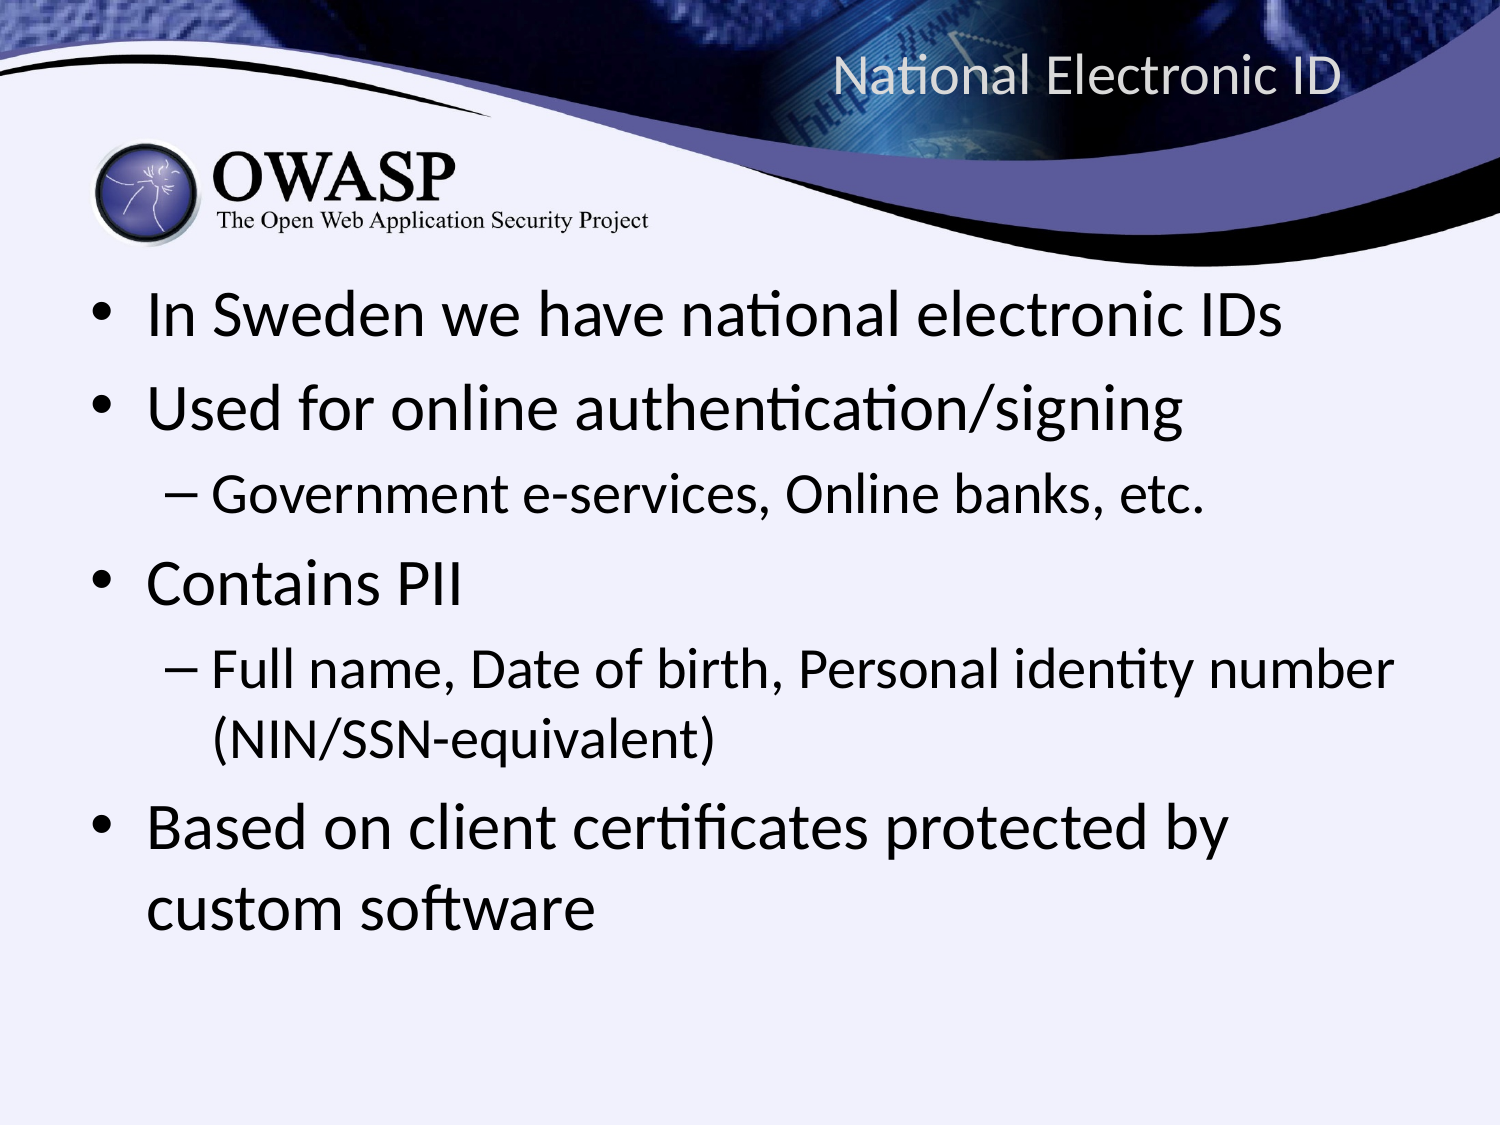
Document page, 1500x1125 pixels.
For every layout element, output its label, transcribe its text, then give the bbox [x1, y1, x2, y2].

list In Sweden we have national electronic IDs Used for online authentication/signing Government e-services, Online banks, etc. Contains PII Full name, Date of birth, Personal identity number (NIN/SSN-equivalent) Based on client certificates protected by custom software [75, 262, 1425, 1005]
picture [0, 0, 1500, 1125]
title National Electronic ID [699, 12, 1475, 130]
